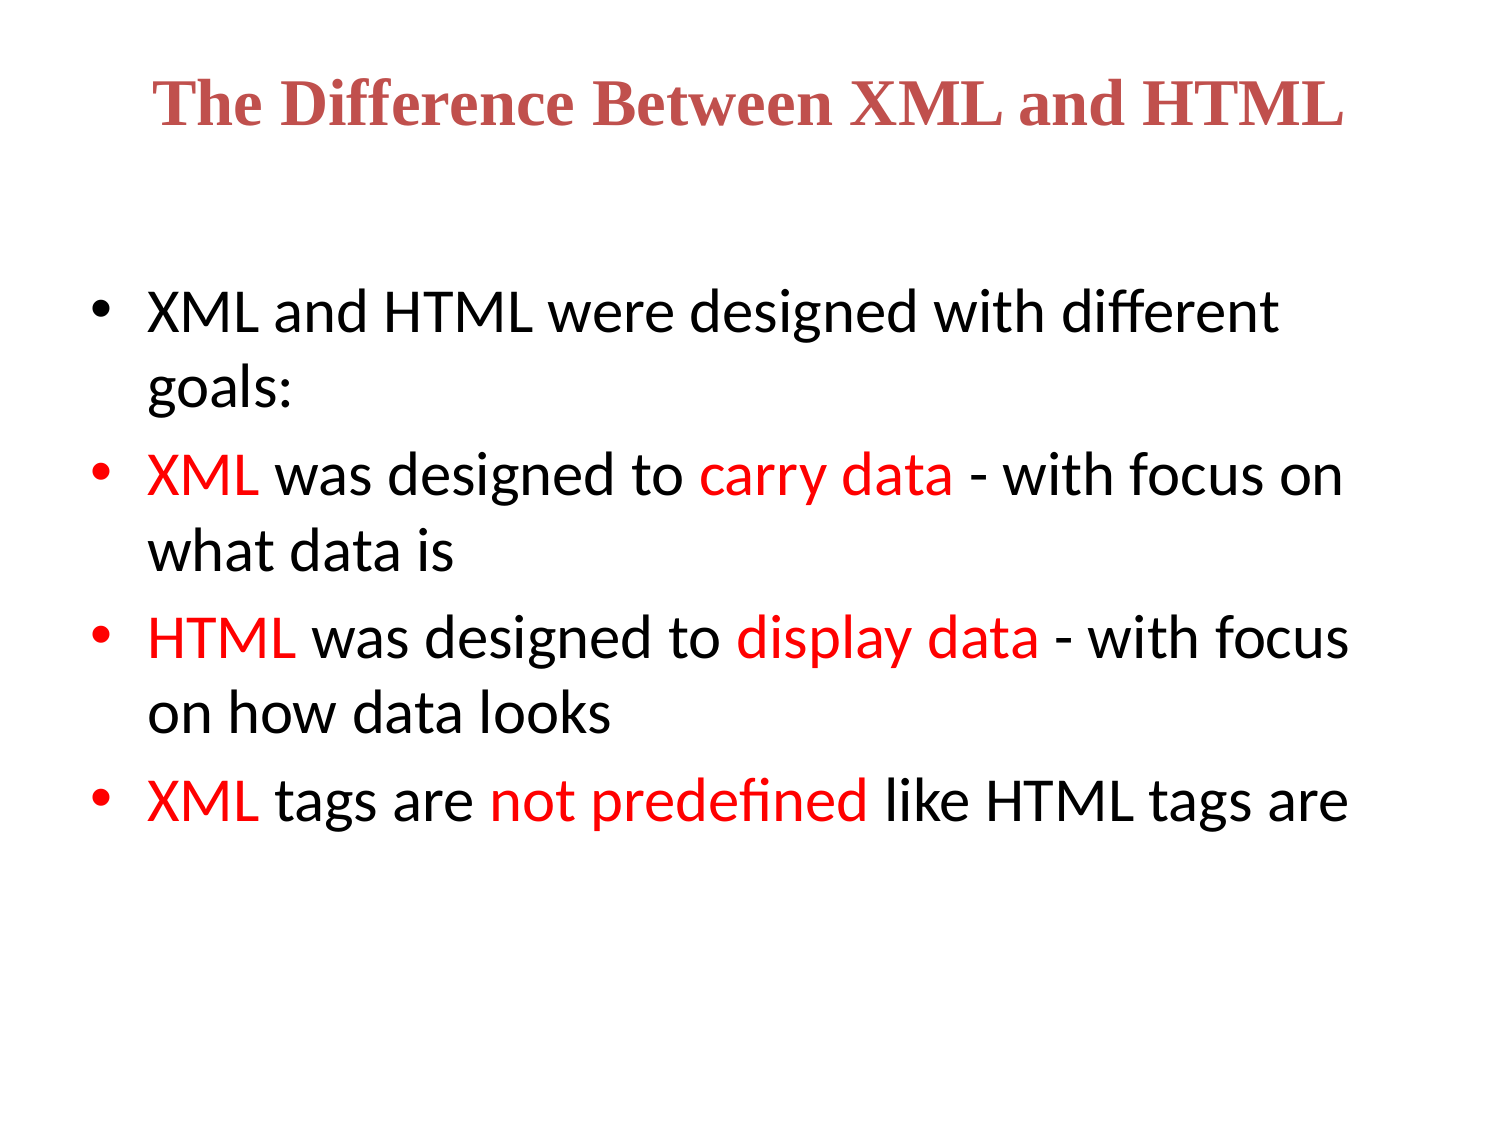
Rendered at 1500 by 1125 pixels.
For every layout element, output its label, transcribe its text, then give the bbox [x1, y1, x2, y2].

list XML and HTML were designed with different goals: XML was designed to carry data - with focus on what data is HTML was designed to display data - with focus on how data looks XML tags are not predefined like HTML tags are [75, 262, 1425, 1005]
title The Difference Between XML and HTML [75, 45, 1425, 233]
